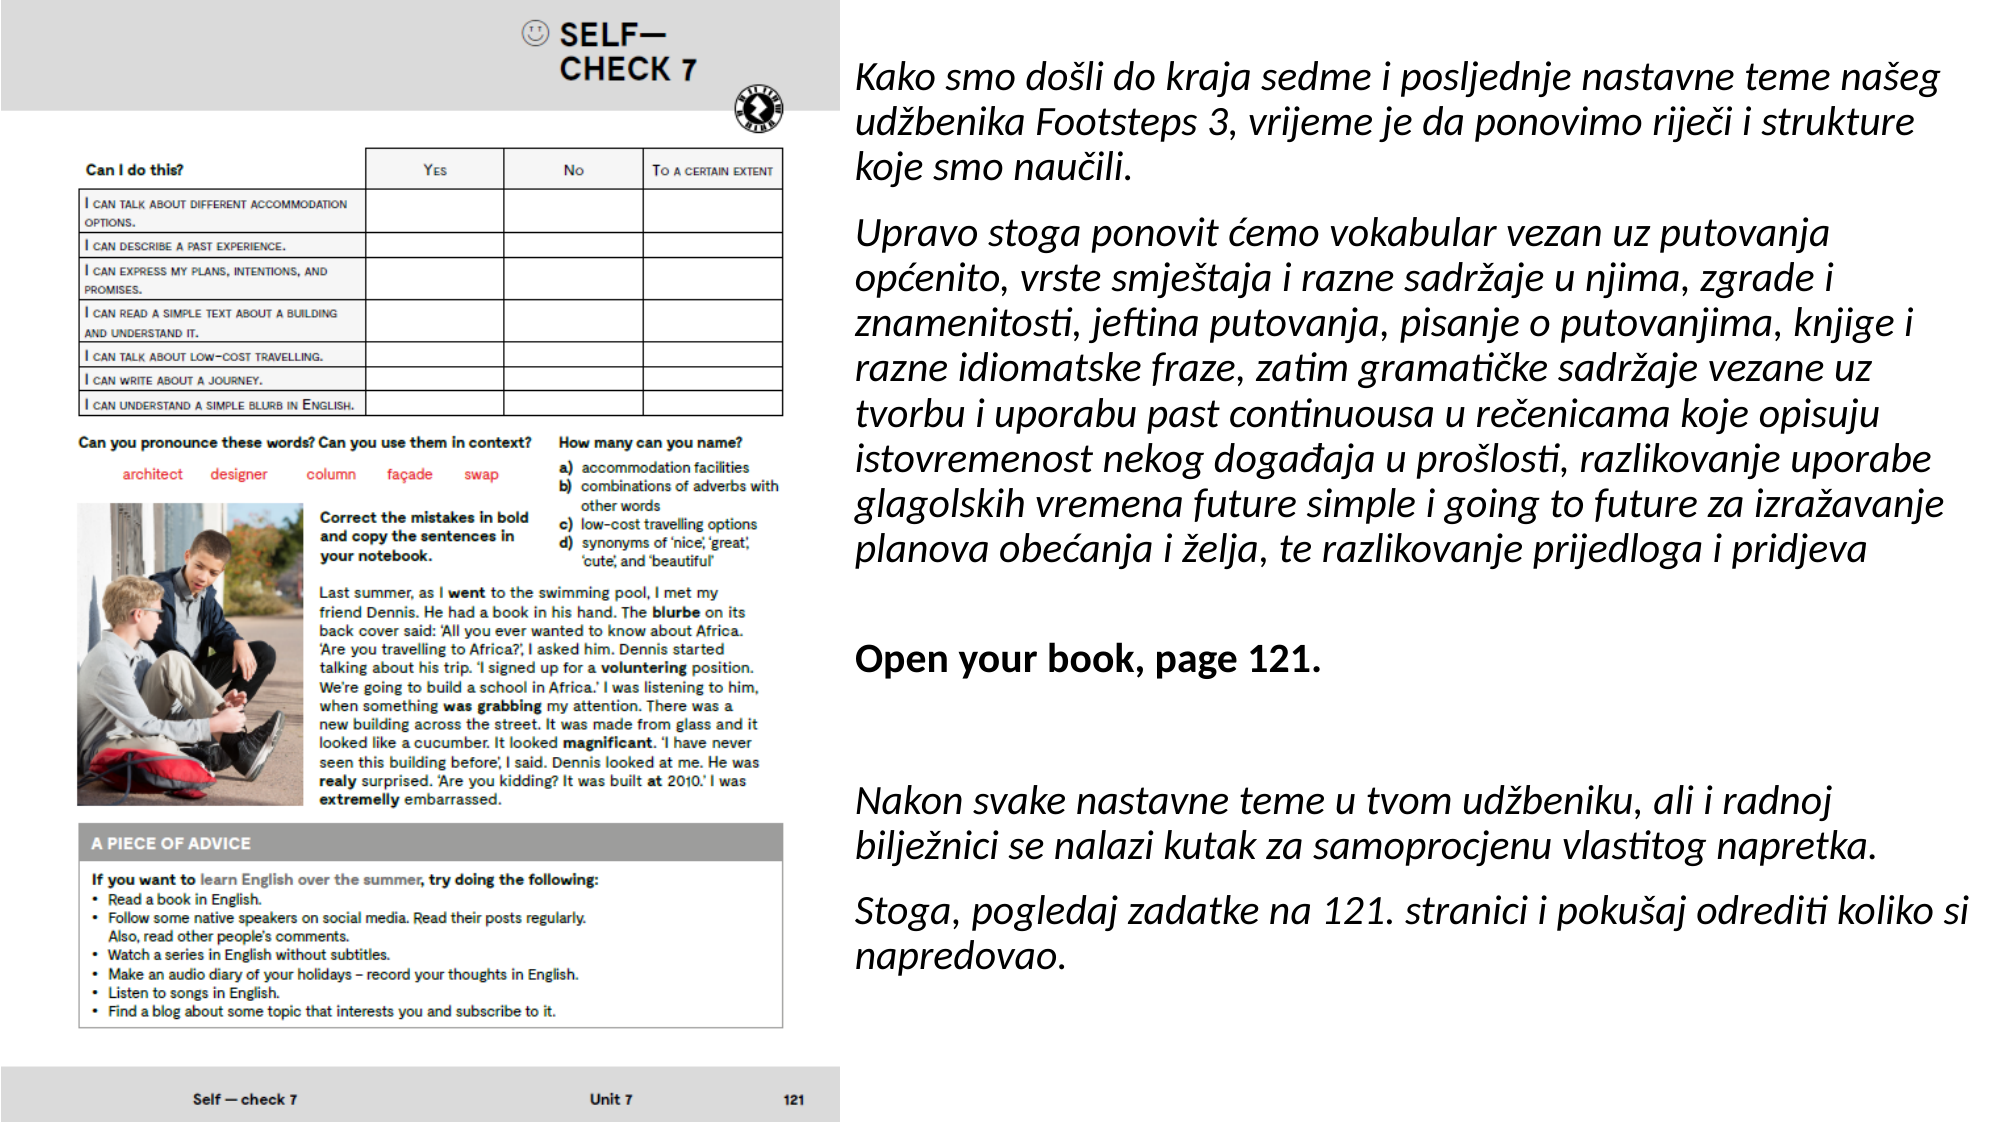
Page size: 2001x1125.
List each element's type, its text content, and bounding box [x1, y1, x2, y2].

picture [0, 0, 840, 1122]
text_box Nakon svake nastavne teme u tvom udžbeniku, ali i radnoj bilježnici se nalazi kutak za samoprocjenu vlastitog napretka. Stoga, pogledaj zadatke na 121. stranici i pokušaj odrediti koliko si napredovao. [839, 770, 2000, 1125]
text_box Kako smo došli do kraja sedme i posljednje nastavne teme našeg udžbenika Footsteps 3, vrijeme je da ponovimo riječi i strukture koje smo naučili. Upravo stoga ponovit ćemo vokabular vezan uz putovanja općenito, vrste smještaja i razne sadržaje u njima, zgrade i znamenitosti, jeftina putovanja, pisanje o putovanjima, knjige i razne idiomatske fraze, zatim gramatičke sadržaje vezane uz tvorbu i uporabu past continuousa u rečenicama koje opisuju istovremenost nekog događaja u prošlosti, razlikovanje uporabe glagolskih vremena future simple i going to future za izražavanje planova obećanja i želja, te razlikovanje prijedloga i pridjeva [840, 47, 2000, 770]
